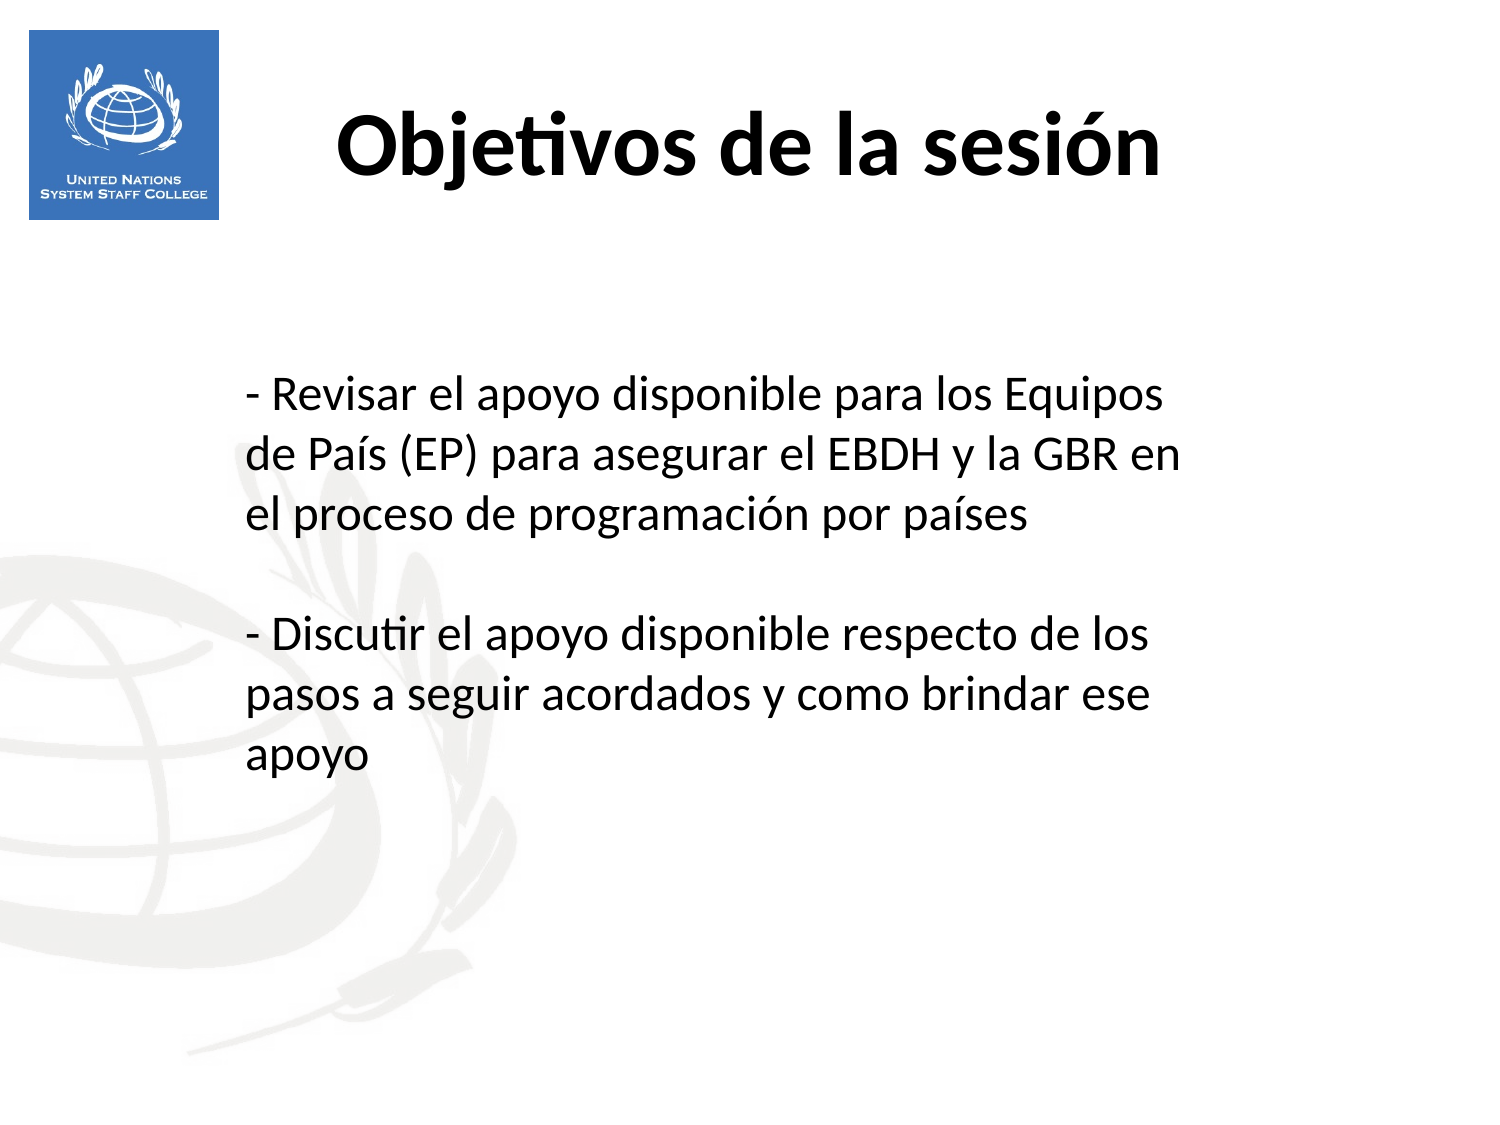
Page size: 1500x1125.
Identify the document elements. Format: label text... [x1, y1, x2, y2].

picture [29, 30, 219, 220]
text_box - Revisar el apoyo disponible para los Equipos de País (EP) para asegurar el EBDH y la GBR en el proceso de programación por países - Discutir el apoyo disponible respecto de los pasos a seguir acordados y como brindar ese apoyo [230, 352, 1211, 788]
list [74, 262, 1426, 1006]
text_box Objetivos de la sesión [74, 45, 1425, 233]
